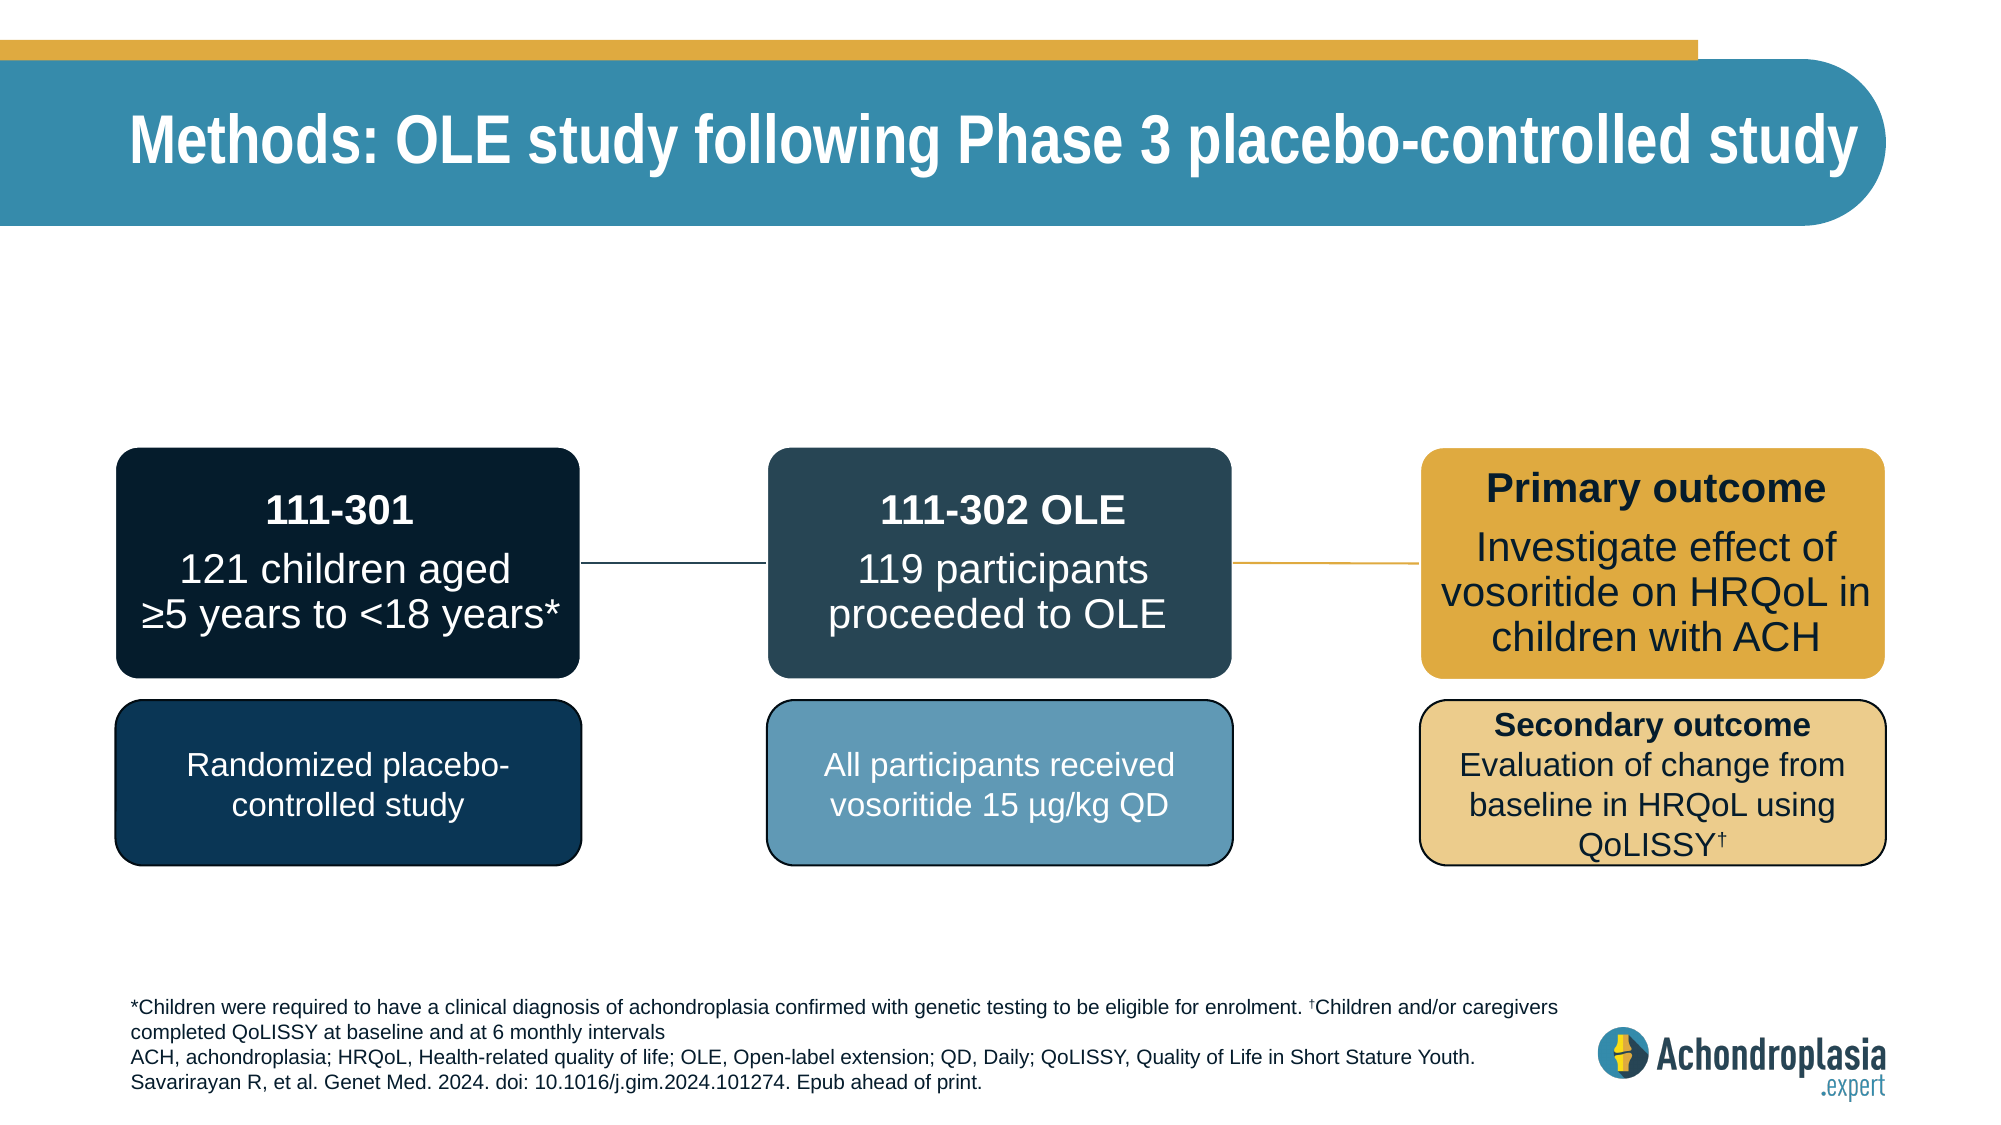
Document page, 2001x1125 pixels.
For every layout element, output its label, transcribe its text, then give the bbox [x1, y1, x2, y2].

title Methods: OLE study following Phase 3 placebo-controlled study [114, 59, 1886, 191]
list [113, 191, 1886, 936]
footer *Children were required to have a clinical diagnosis of achondroplasia confirmed with genetic testing to be eligible for enrolment. †Children and/or caregivers completed QoLISSY at baseline and at 6 monthly intervals ACH, achondroplasia; HRQoL, Health-related quality of life; OLE, Open-label extension; QD, Daily; QoLISSY, Quality of Life in Short Stature Youth. Savarirayan R, et al. Genet Med. 2024. doi: 10.1016/j.gim.2024.101274. Epub ahead of print. [115, 1005, 1598, 1102]
picture [1598, 1027, 1886, 1102]
